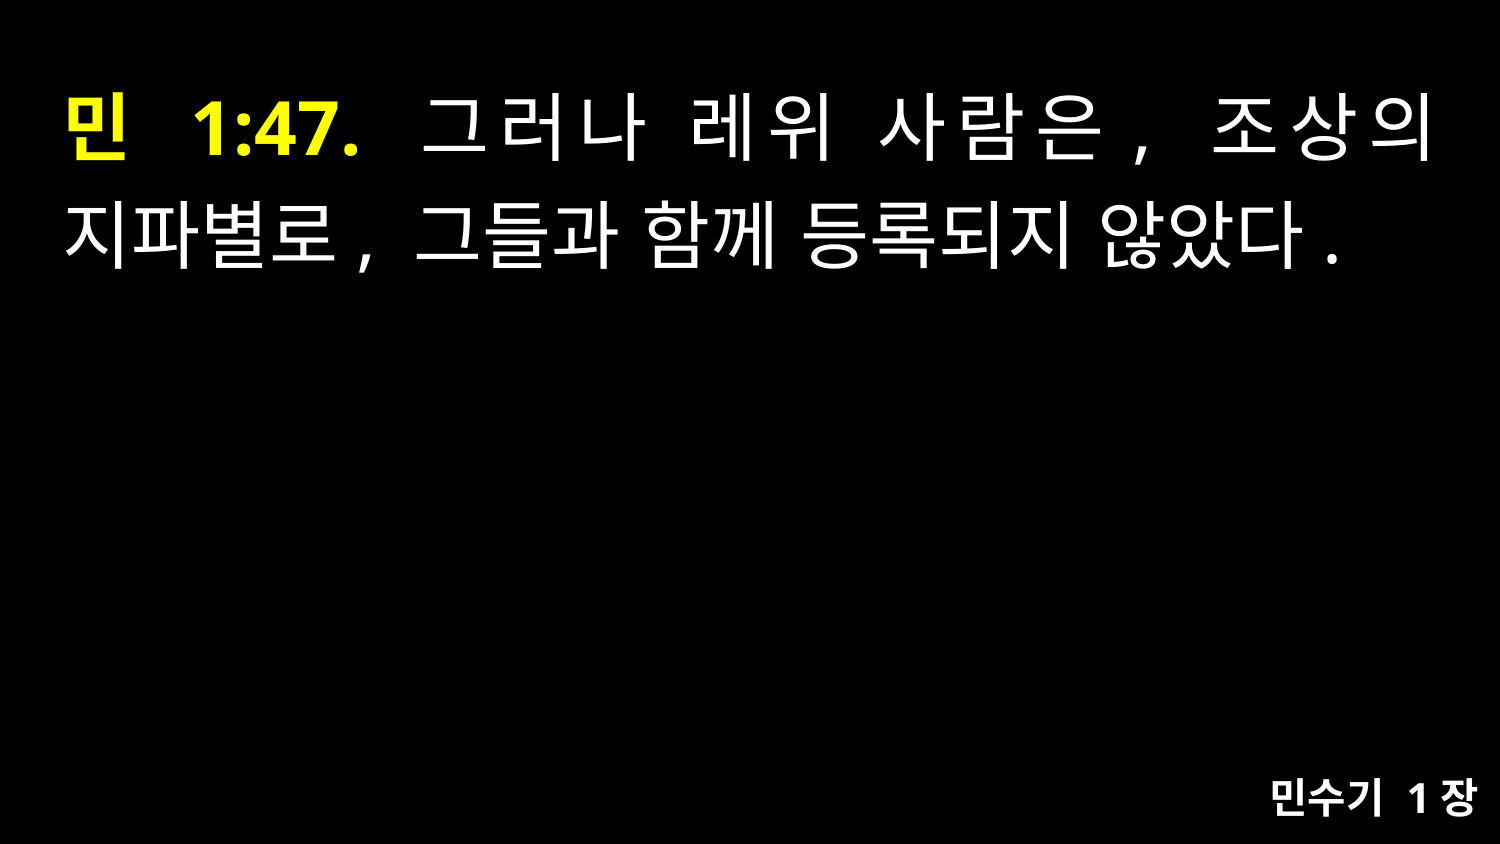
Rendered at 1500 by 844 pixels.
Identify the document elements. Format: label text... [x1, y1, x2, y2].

title 민 1:47. 그러나 레위 사람은, 조상의 지파별로, 그들과 함께 등록되지 않았다. [0, 0, 1500, 844]
subtitle 민수기 1장 [916, 770, 1500, 844]
